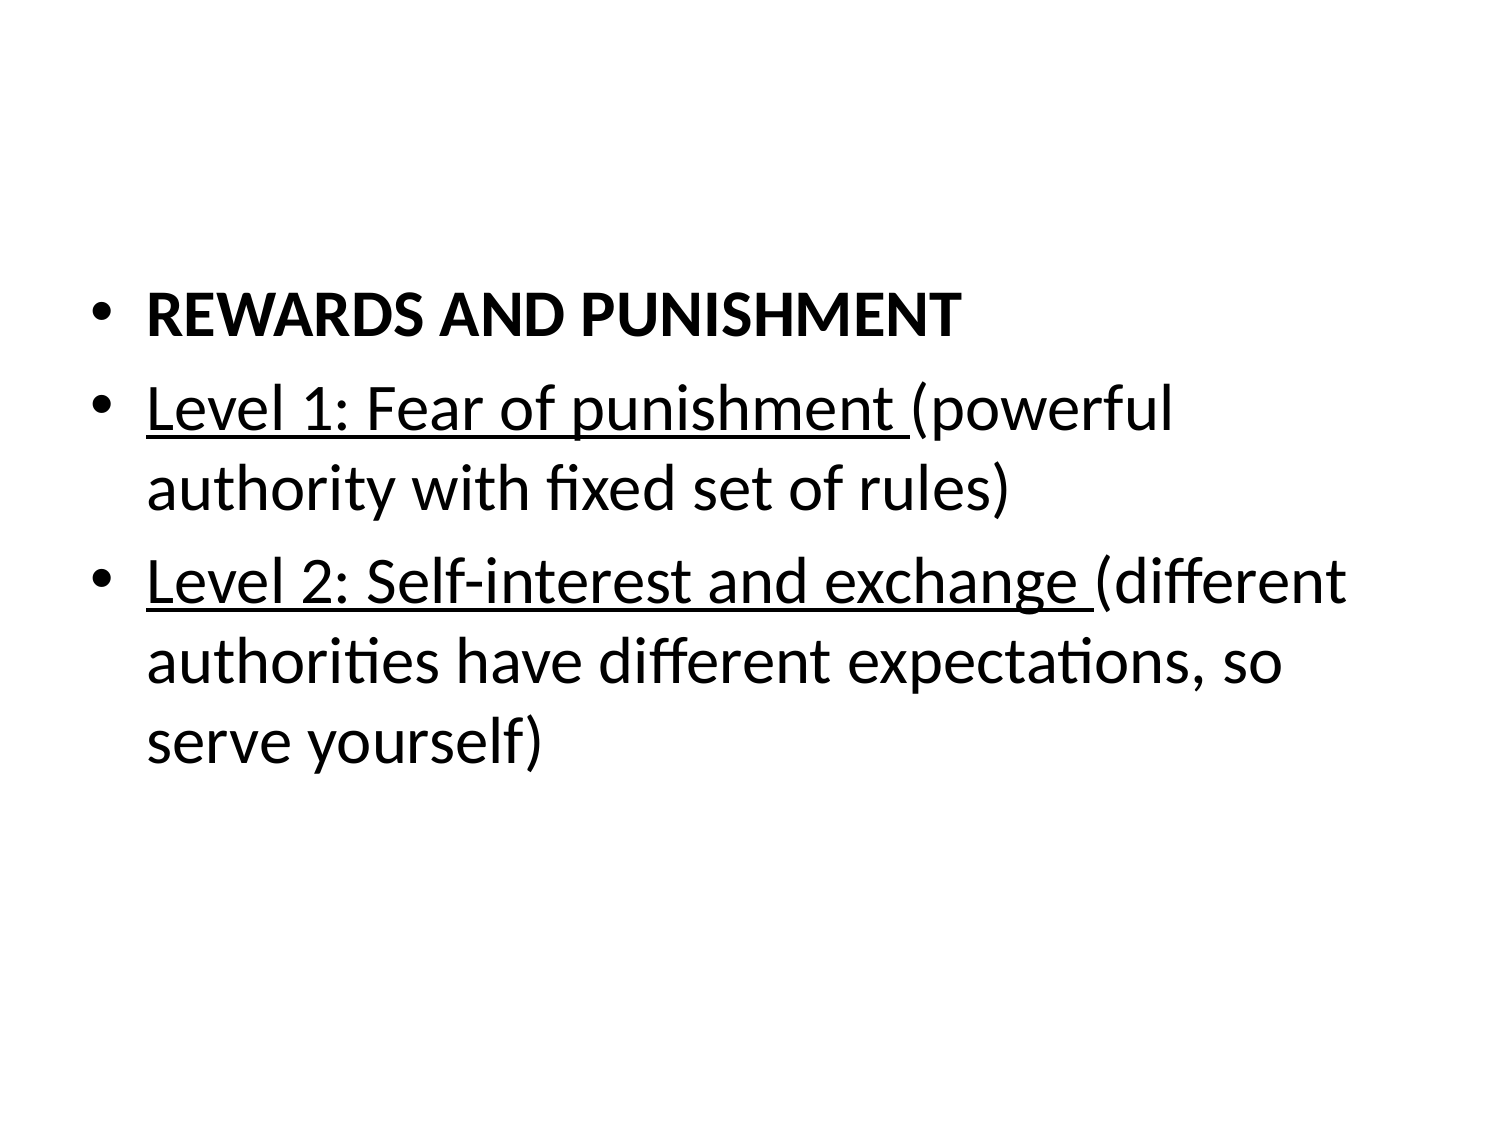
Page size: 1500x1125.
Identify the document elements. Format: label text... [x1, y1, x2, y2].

list REWARDS AND PUNISHMENT Level 1: Fear of punishment (powerful authority with fixed set of rules) Level 2: Self-interest and exchange (different authorities have different expectations, so serve yourself) [75, 262, 1425, 1005]
